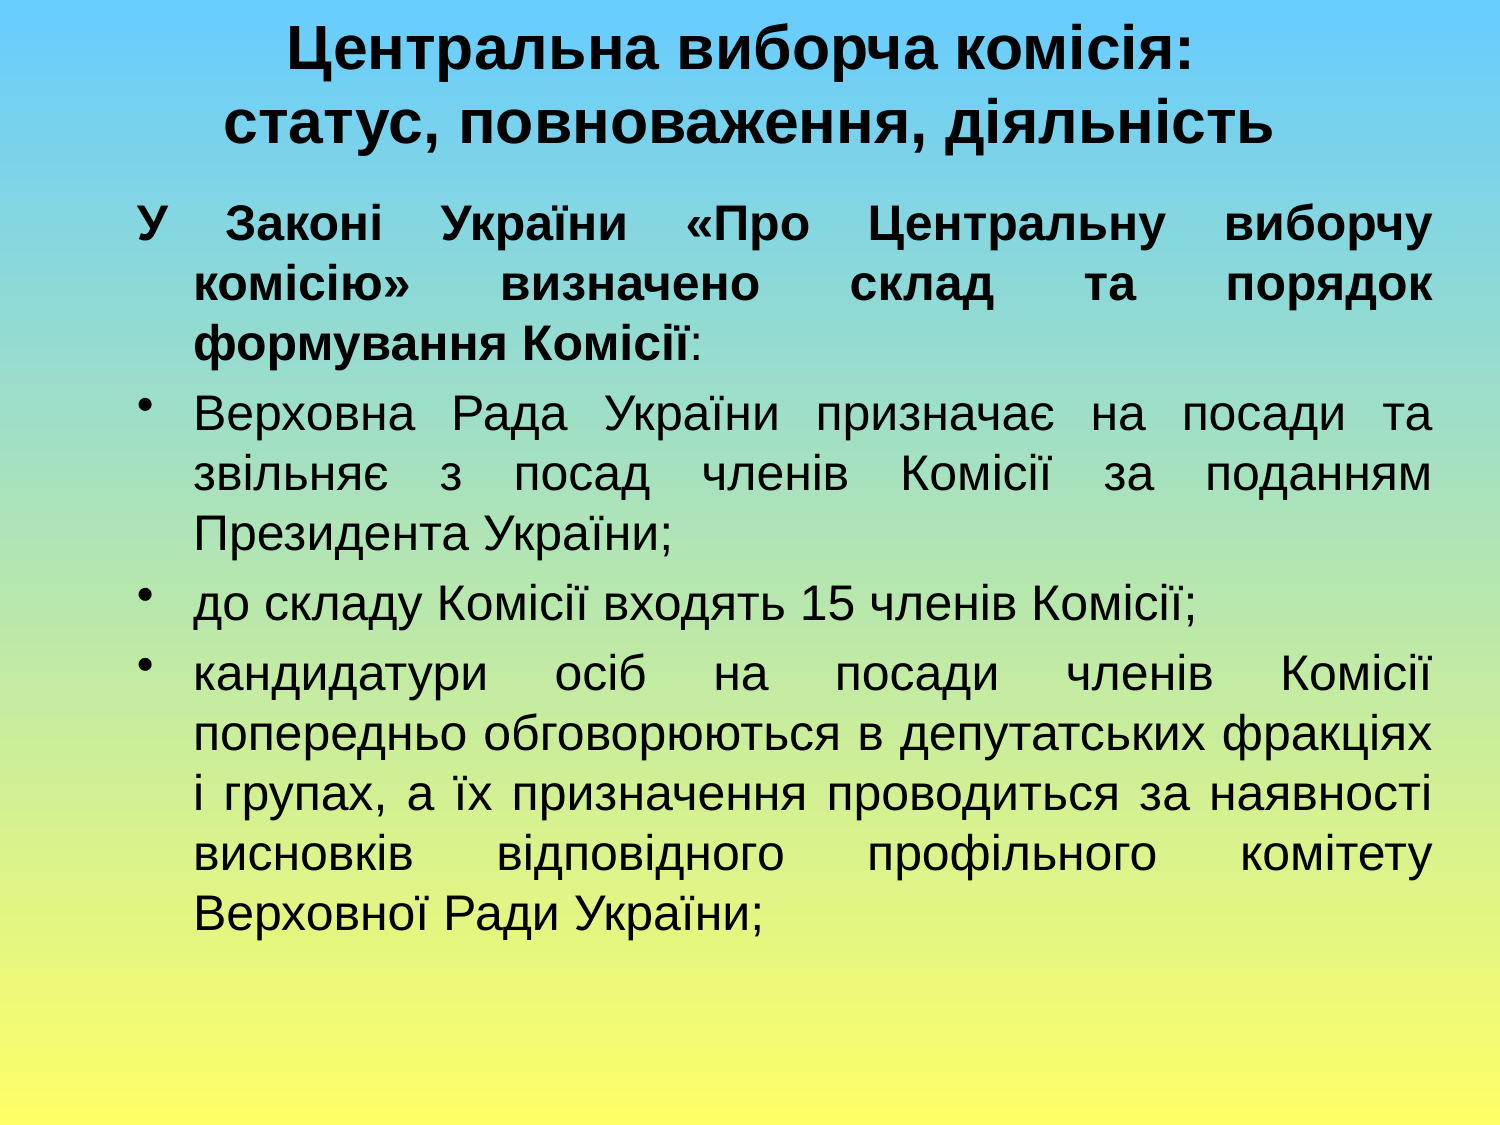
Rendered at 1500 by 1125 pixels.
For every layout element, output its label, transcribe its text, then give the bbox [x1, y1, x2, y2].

list У Законі України «Про Центральну виборчу комісію» визначено склад та порядок формування Комісії: Верховна Рада України призначає на посади та звільняє з посад членів Комісії за поданням Президента України; до складу Комісії входять 15 членів Комісії; кандидатури осіб на посади членів Комісії попередньо обговорюються в депутатських фракціях і групах, а їх призначення проводиться за наявності висновків відповідного профільного комітету Верховної Ради України; [121, 183, 1449, 1020]
title Центральна виборча комісія: статус, повноваження, діяльність [0, 0, 1500, 165]
